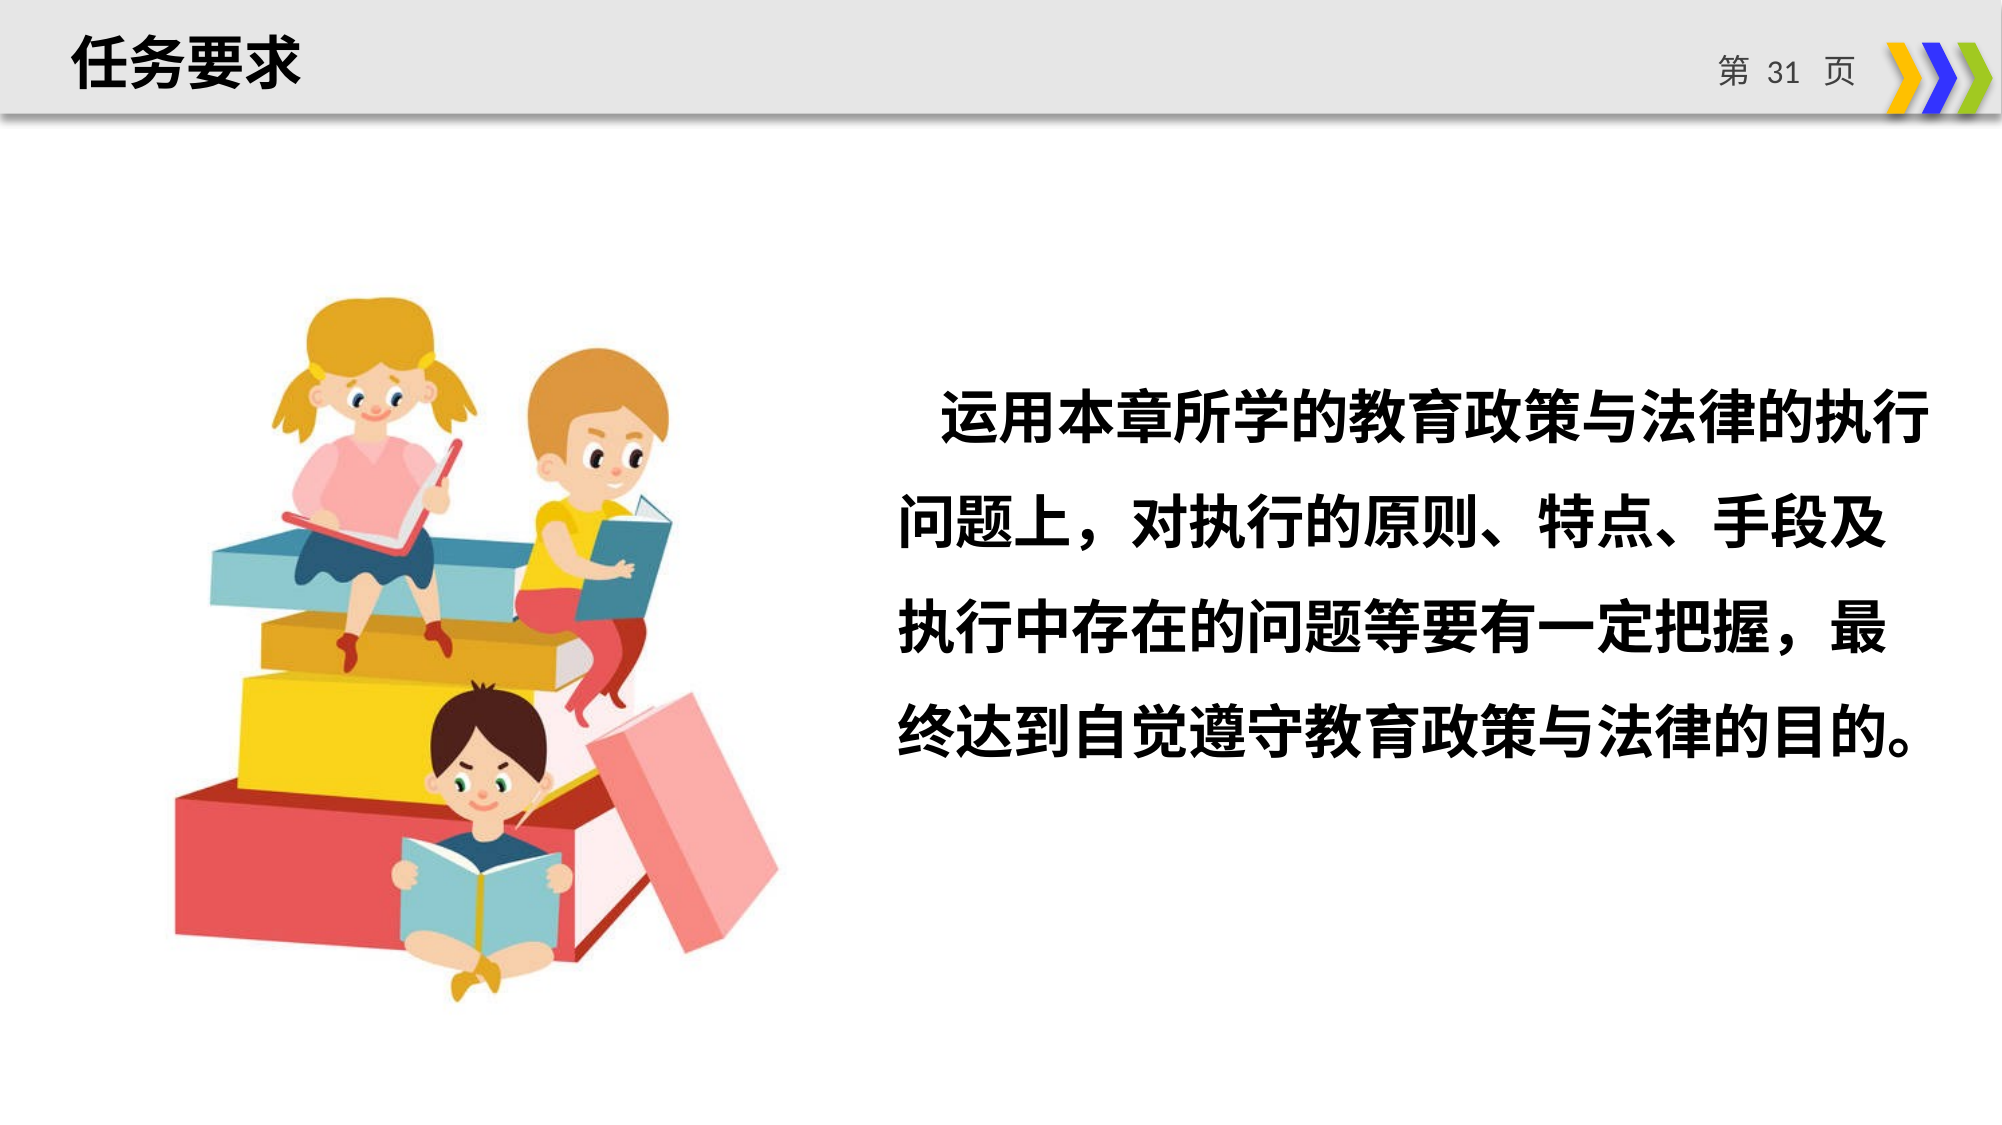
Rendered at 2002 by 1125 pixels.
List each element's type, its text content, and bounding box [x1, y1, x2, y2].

picture [78, 195, 844, 1078]
text_box 任务要求 [55, 19, 996, 104]
text_box 运用本章所学的教育政策与法律的执行问题上，对执行的原则、特点、手段及执行中存在的问题等要有一定把握，最终达到自觉遵守教育政策与法律的目的。 [882, 337, 1949, 773]
